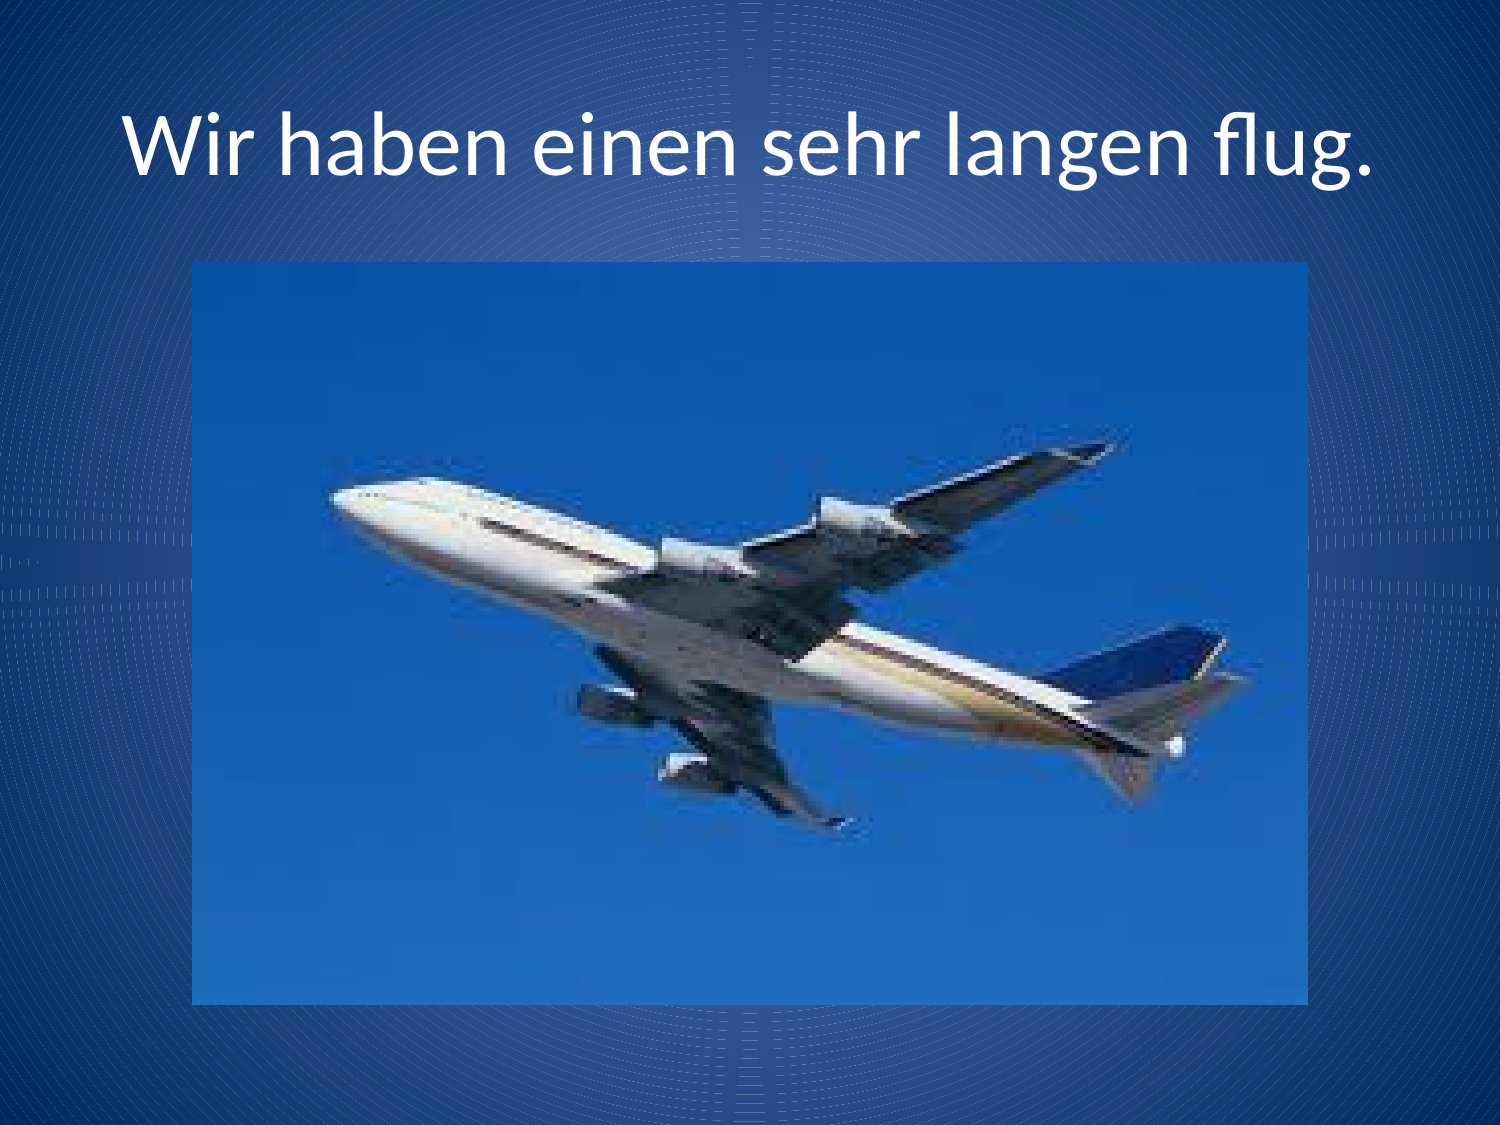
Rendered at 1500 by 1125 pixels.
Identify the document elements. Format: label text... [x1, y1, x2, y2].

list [74, 262, 1426, 1006]
title Wir haben einen sehr langen flug. [75, 45, 1425, 233]
